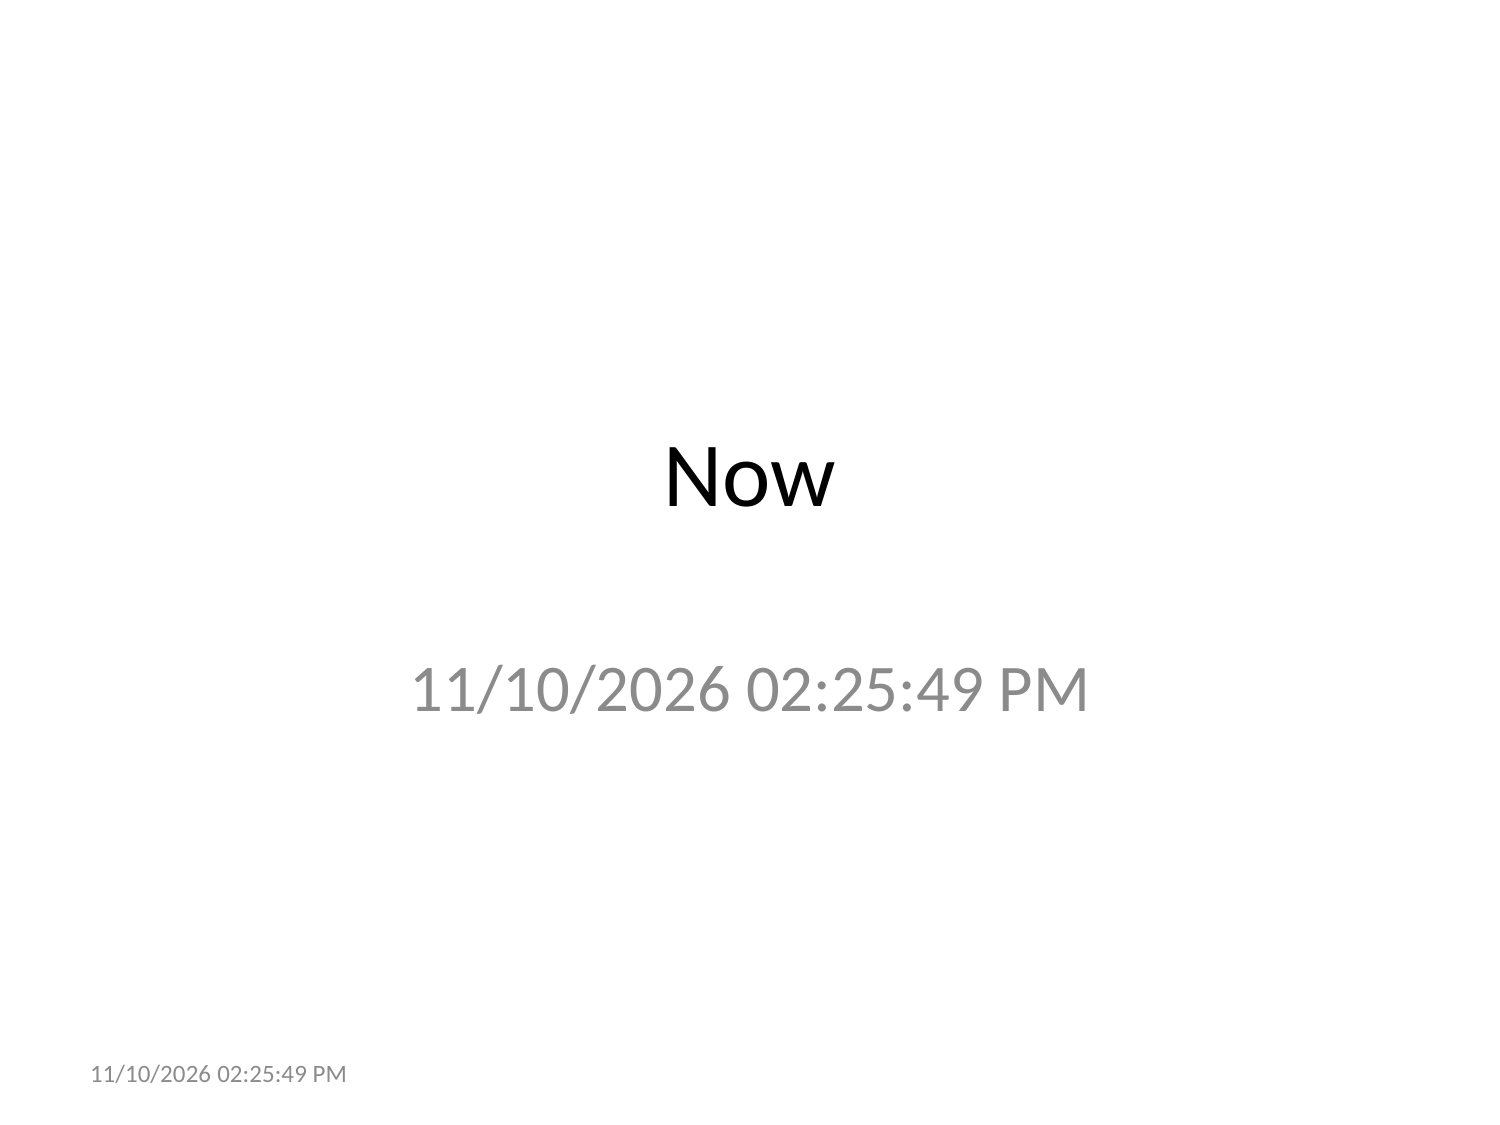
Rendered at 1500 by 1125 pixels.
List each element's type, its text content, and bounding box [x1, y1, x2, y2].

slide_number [75, 1042, 425, 1103]
subtitle 2011-12-19 10:20:04 AM [225, 637, 1275, 925]
title Now [112, 349, 1388, 591]
